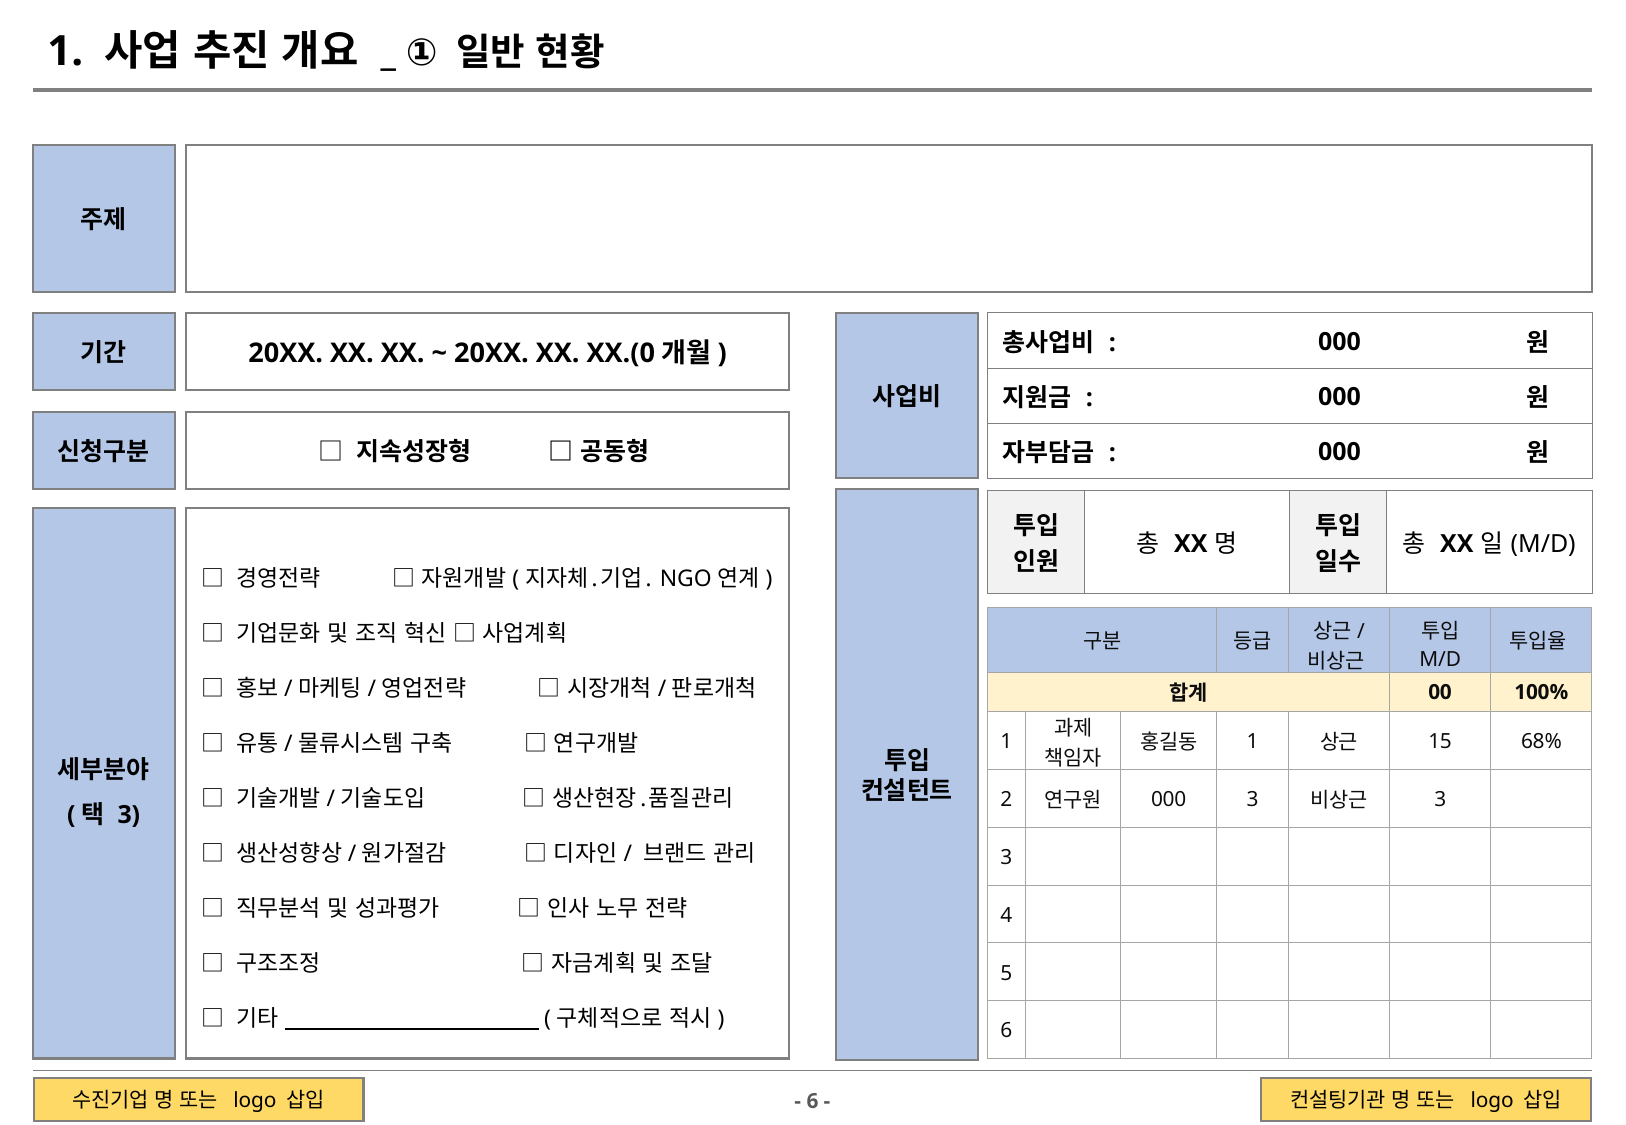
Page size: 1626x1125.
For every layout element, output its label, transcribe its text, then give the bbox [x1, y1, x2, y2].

table_cell [1491, 828, 1591, 885]
table_header 총 XX명 [1085, 491, 1289, 593]
table_cell [1217, 943, 1288, 1000]
table_header 상근/ 비상근 [1289, 608, 1389, 672]
table_cell 3 [1390, 770, 1490, 827]
table_cell [1121, 943, 1216, 1000]
table_header 원 [1511, 313, 1592, 368]
table_cell [1491, 1001, 1591, 1058]
text_box 투입 컨설턴트 [835, 488, 979, 1061]
table_cell 원 [1511, 424, 1592, 478]
table_cell [1289, 886, 1389, 942]
table_cell 지원금 : [988, 369, 1168, 423]
table_cell [1390, 828, 1490, 885]
table_header 총사업비 : [988, 313, 1168, 368]
table_cell 홍길동 [1121, 712, 1216, 769]
table_cell [1121, 1001, 1216, 1058]
text_box □ 경영전략 □ 자원개발(지자체․기업․NGO연계) □ 기업문화 및 조직 혁신 □ 사업계획 □ 홍보/마케팅/영업전략 □ 시장개척/판로개척 □ 유통/물류시스템 구축 □ 연구개발 □ 기술개발/기술도입 □ 생산현장․품질관리 □ 생산성향상/원가절감 □ 디자인/ 브랜드 관리 □ 직무분석 및 성과평가 □ 인사 노무 전략 □ 구조조정 □ 자금계획 및 조달 □ 기타 (구체적으로 적시) [185, 507, 790, 1060]
table_header 투입 일수 [1290, 491, 1386, 593]
table_cell 4 [988, 886, 1025, 942]
text_box 20XX. XX. XX. ~ 20XX. XX. XX.(0개월) [185, 312, 790, 391]
table_cell 합계 [988, 673, 1389, 711]
table_cell 상근 [1289, 712, 1389, 769]
table_header 투입 인원 [988, 491, 1084, 593]
text_box □ 지속성장형 □ 공동형 [185, 411, 790, 490]
text_box [185, 144, 1593, 293]
table_cell 3 [988, 828, 1025, 885]
table_cell [1121, 828, 1216, 885]
table_cell [1289, 828, 1389, 885]
table_cell [1491, 886, 1591, 942]
table_cell [1217, 1001, 1288, 1058]
table_cell 1 [988, 712, 1025, 769]
text_box 사업비 [835, 312, 979, 479]
table_cell [1390, 1001, 1490, 1058]
table_cell 과제 책임자 [1026, 712, 1120, 769]
table_cell [1390, 886, 1490, 942]
table_cell 000 [1121, 770, 1216, 827]
table_cell [1491, 770, 1591, 827]
table_cell 6 [988, 1001, 1025, 1058]
table_cell 자부담금 : [988, 424, 1168, 478]
table_header 투입 M/D [1390, 608, 1490, 672]
table_cell 1 [1217, 712, 1288, 769]
table_header 총 XX일(M/D) [1387, 491, 1592, 593]
table_cell 연구원 [1026, 770, 1120, 827]
text_box 세부분야 (택 3) [32, 507, 176, 1060]
table_cell [1217, 828, 1288, 885]
table_cell [1121, 886, 1216, 942]
text_box 기간 [32, 312, 176, 391]
table_cell 000 [1168, 424, 1511, 478]
table_cell [1390, 943, 1490, 1000]
table_cell 100% [1491, 673, 1591, 711]
table_header 투입율 [1491, 608, 1591, 672]
table_cell [1289, 1001, 1389, 1058]
table_cell 68% [1491, 712, 1591, 769]
text_box 1. 사업 추진 개요 _ ① 일반 현황 [32, 16, 1061, 81]
table_cell 5 [988, 943, 1025, 1000]
table_cell 원 [1511, 369, 1592, 423]
text_box 주제 [32, 144, 176, 293]
table_header 등급 [1217, 608, 1288, 672]
table_cell [1026, 828, 1120, 885]
table_cell 00 [1390, 673, 1490, 711]
table_cell [1289, 943, 1389, 1000]
table_cell [1026, 943, 1120, 1000]
table_cell 비상근 [1289, 770, 1389, 827]
table_header 000 [1168, 313, 1511, 368]
text_box 신청구분 [32, 411, 176, 490]
table_cell 15 [1390, 712, 1490, 769]
table_cell 000 [1168, 369, 1511, 423]
table_cell [1491, 943, 1591, 1000]
table_cell [1217, 886, 1288, 942]
table_cell [1026, 1001, 1120, 1058]
table_cell 2 [988, 770, 1025, 827]
table_cell 3 [1217, 770, 1288, 827]
table_cell [1026, 886, 1120, 942]
table_header 구분 [988, 608, 1216, 672]
